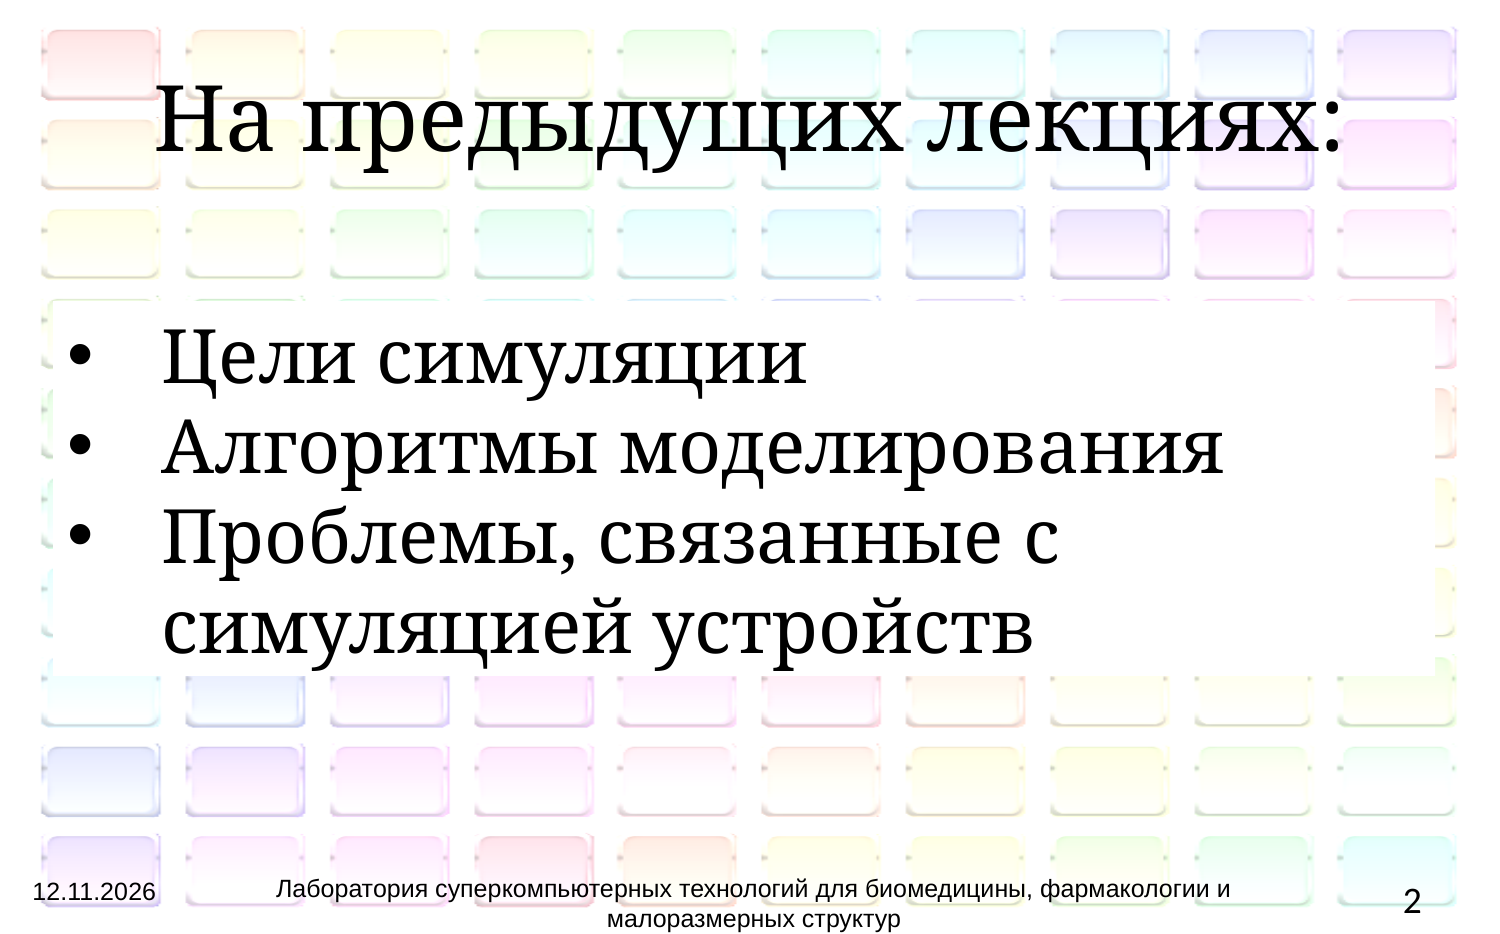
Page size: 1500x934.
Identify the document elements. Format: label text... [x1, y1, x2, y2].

text_box 2 [1387, 868, 1473, 918]
title На предыдущих лекциях: [75, 37, 1425, 193]
text_box Лаборатория суперкомпьютерных технологий для биомедицины, фармакологии и малоразмерных структур [171, 864, 1338, 915]
picture [0, 0, 1500, 934]
text_box Цели симуляции Алгоритмы моделирования Проблемы, связанные с симуляцией устройств [51, 299, 1437, 678]
text_box 06.12.2012 [17, 868, 183, 918]
